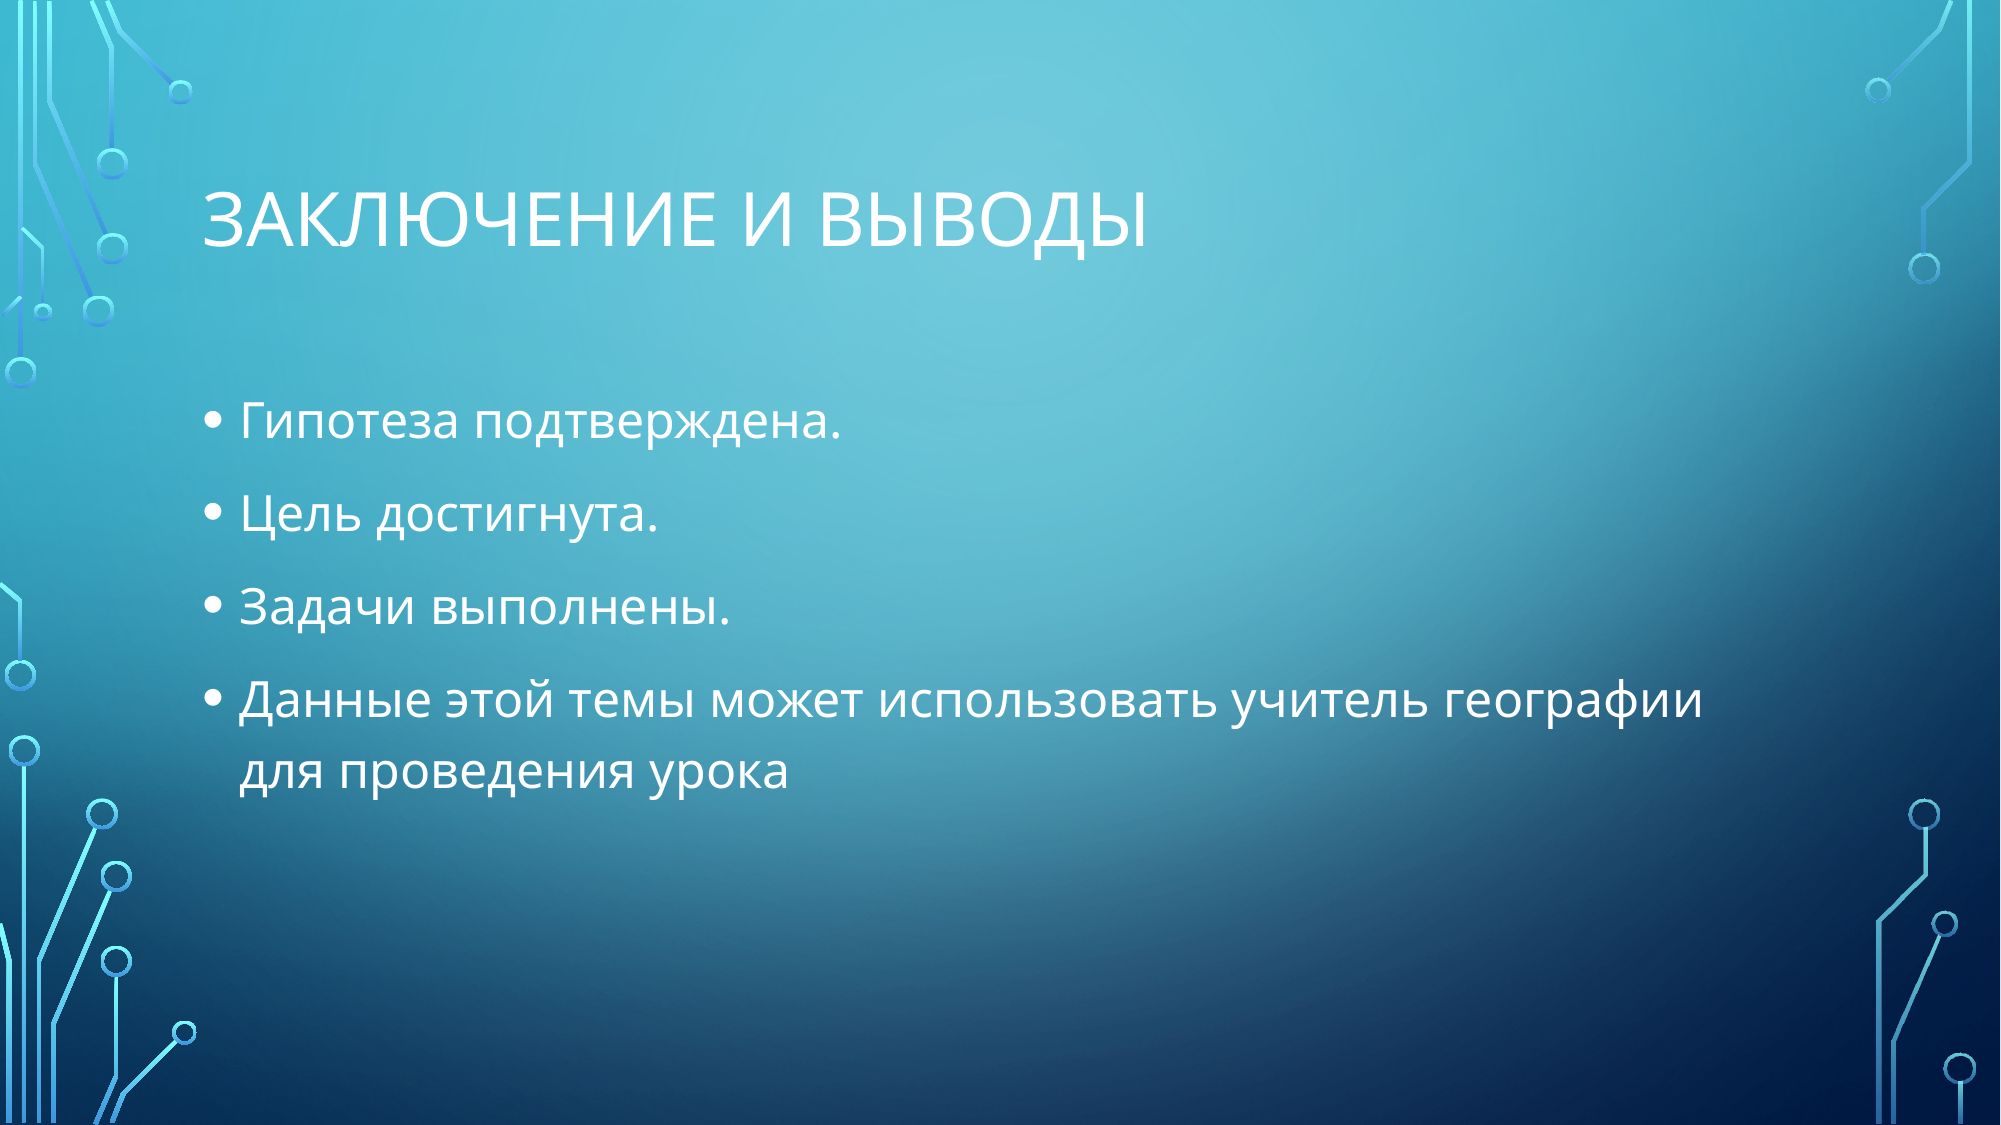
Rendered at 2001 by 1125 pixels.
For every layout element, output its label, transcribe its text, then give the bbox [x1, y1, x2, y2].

title Заключение и выводы [187, 101, 1813, 344]
list Гипотеза подтверждена. Цель достигнута. Задачи выполнены. Данные этой темы может использовать учитель географии для проведения урока [187, 369, 1813, 950]
